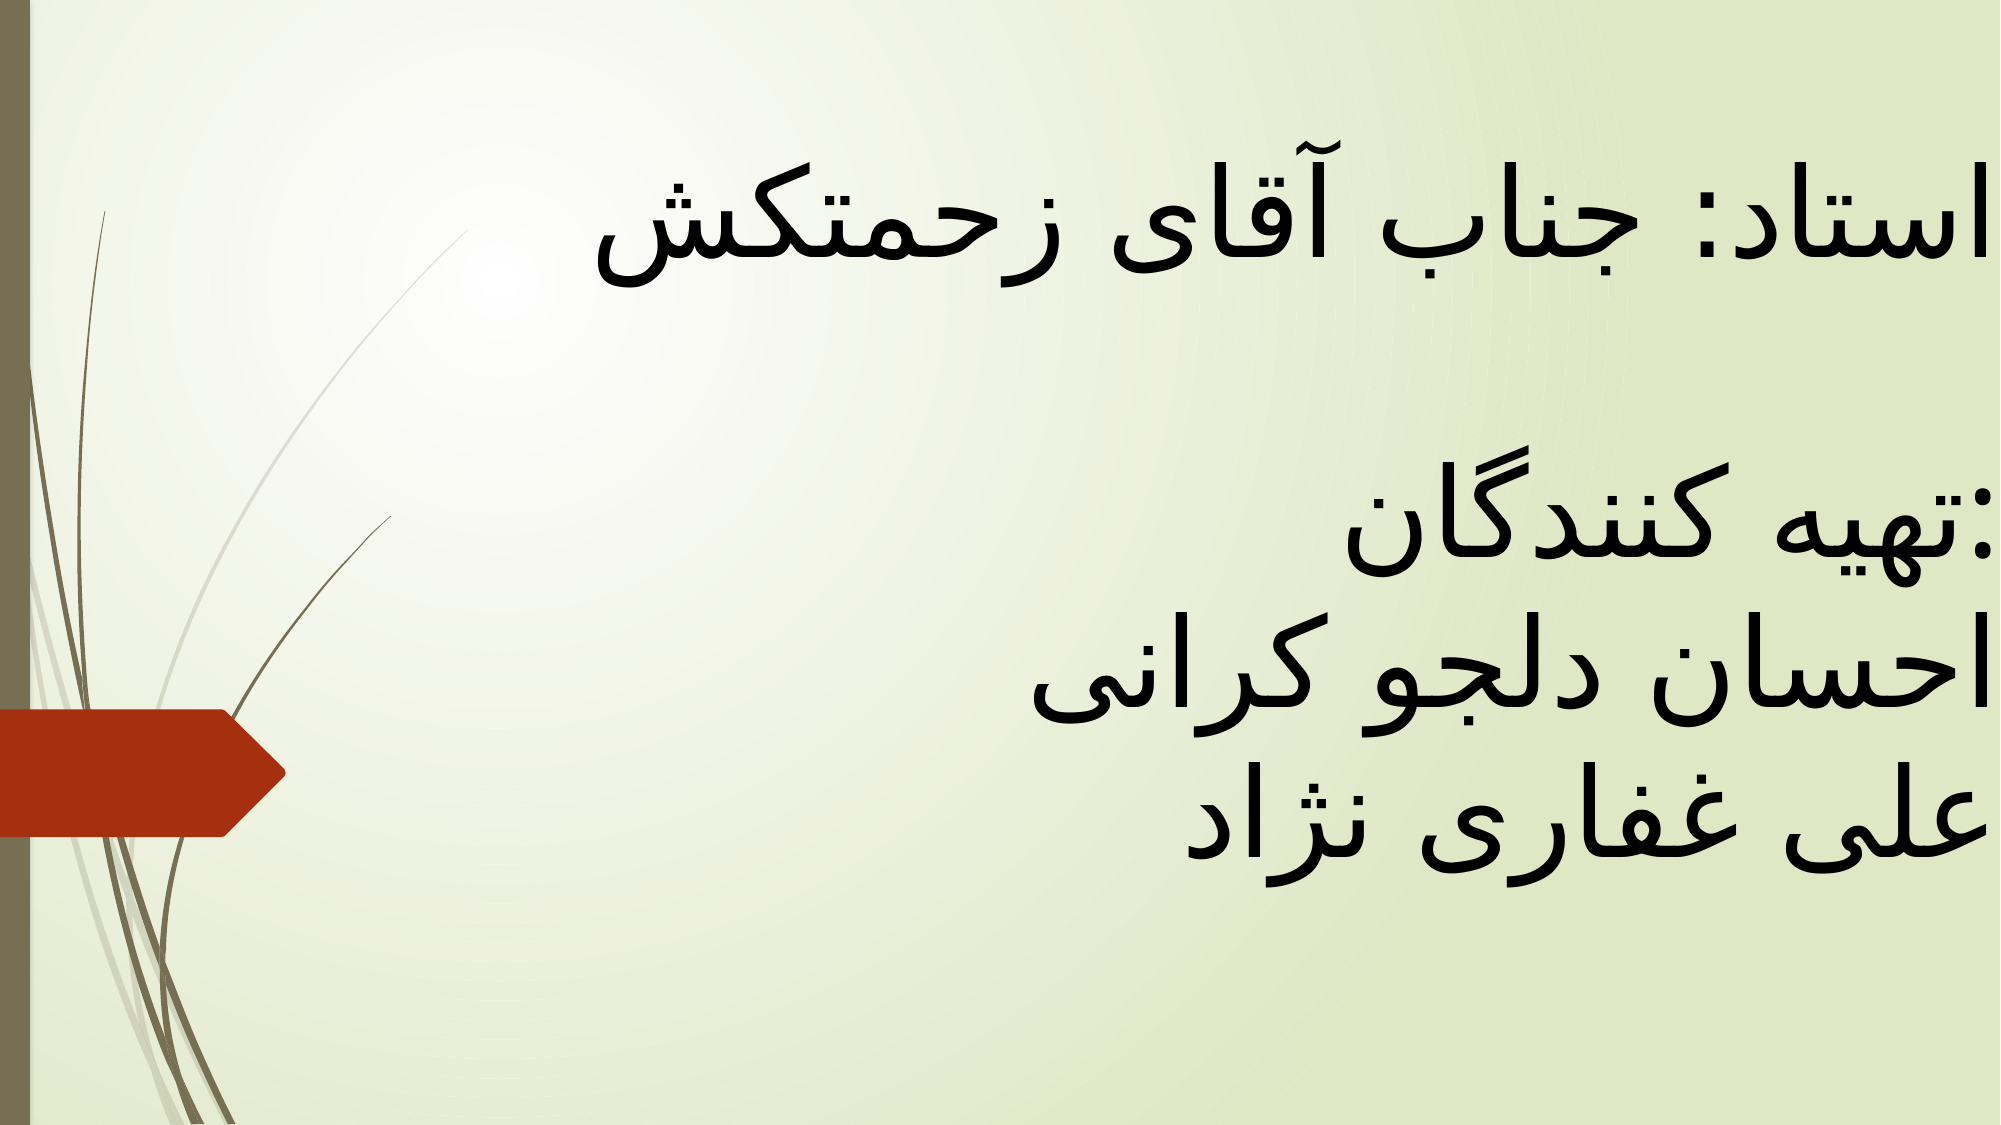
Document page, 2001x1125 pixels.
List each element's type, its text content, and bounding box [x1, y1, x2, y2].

text_box استاد: جناب آقای زحمتکش تهیه کنندگان: احسان دلجو کرانی علی غفاری نژاد [255, 124, 2000, 890]
